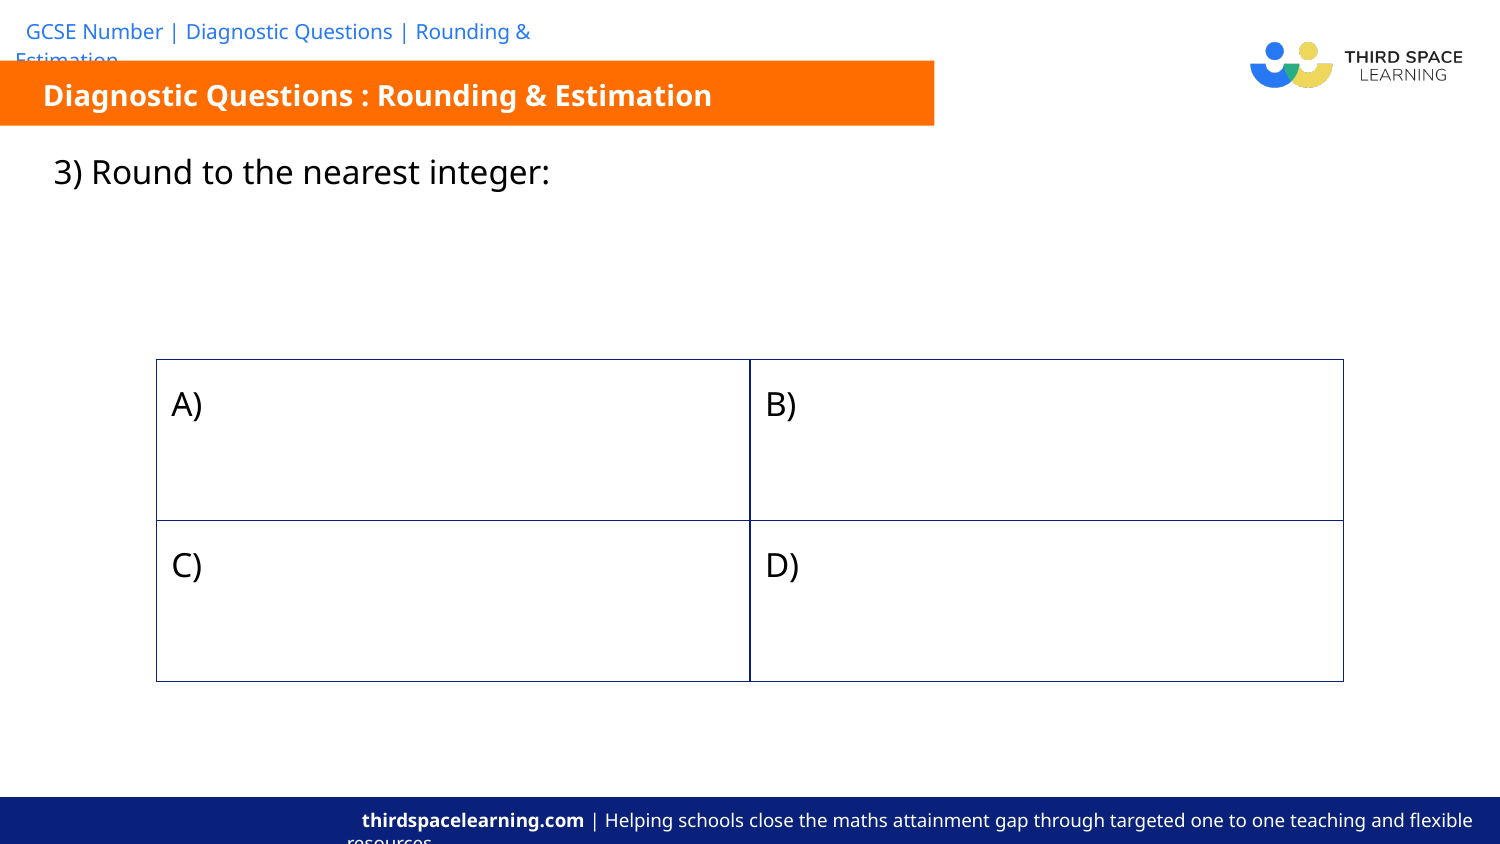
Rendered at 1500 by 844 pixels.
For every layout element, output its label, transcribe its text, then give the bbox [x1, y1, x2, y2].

picture [1250, 33, 1465, 99]
text_box Diagnostic Questions : Rounding & Estimation [27, 61, 818, 127]
